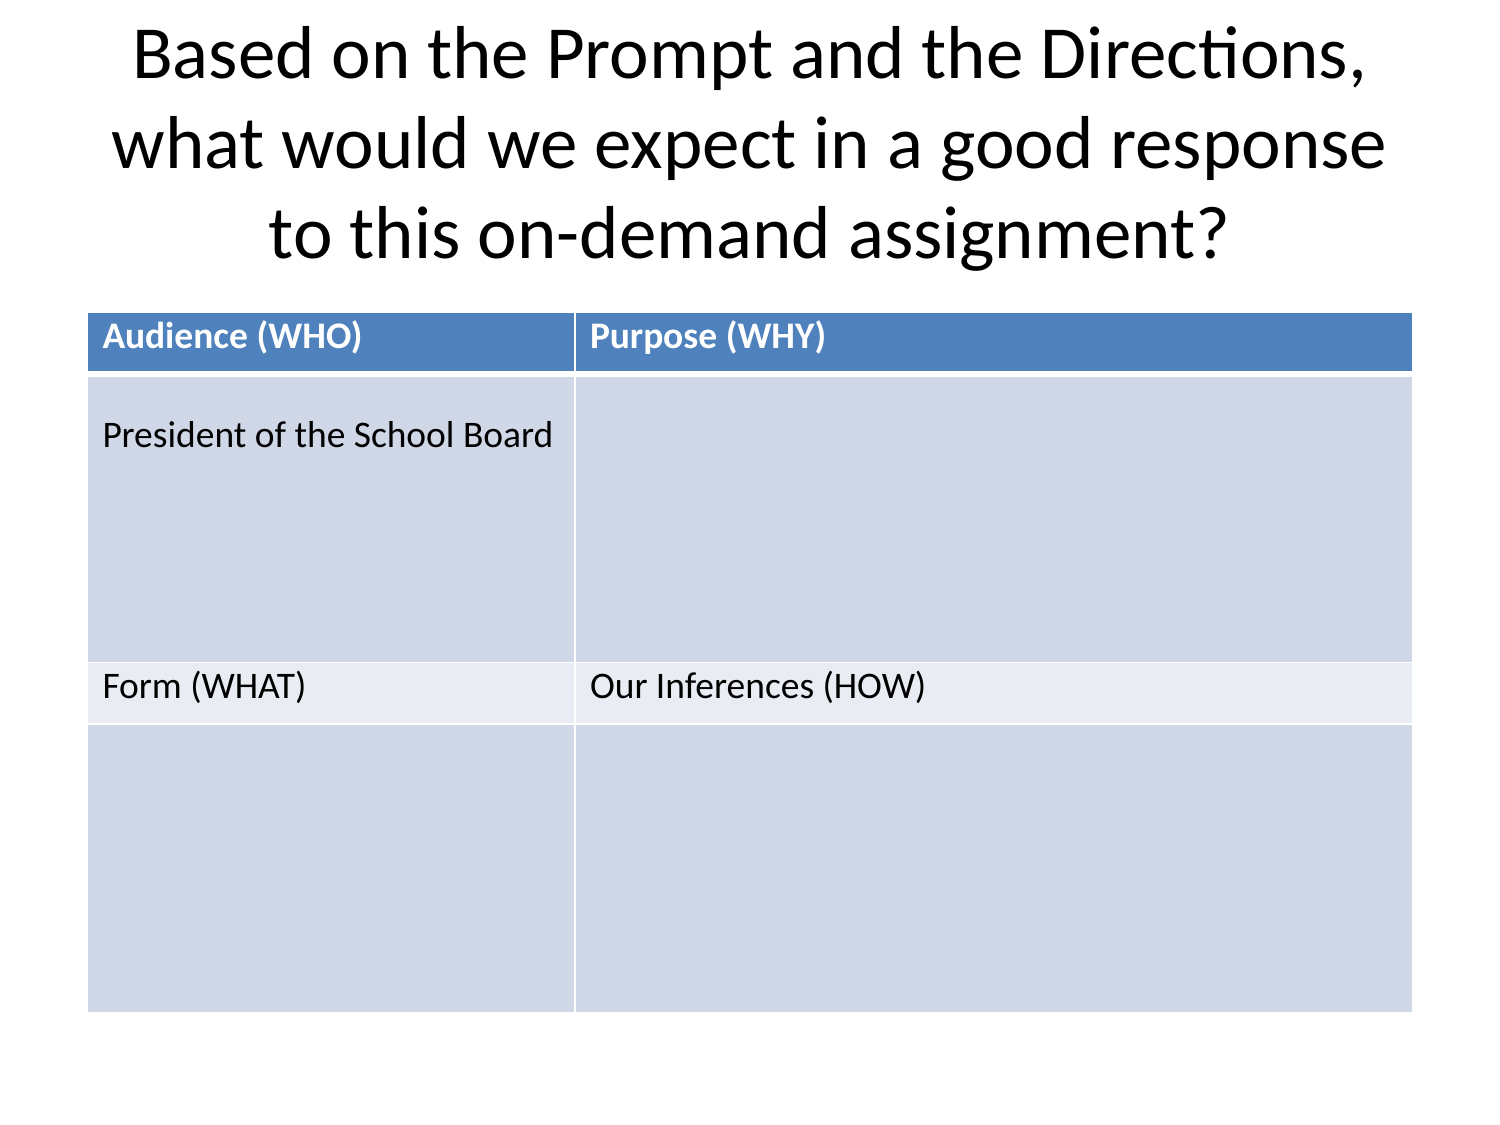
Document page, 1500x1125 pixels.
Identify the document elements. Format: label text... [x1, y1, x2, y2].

table_header Audience (WHO) [88, 313, 574, 371]
title Based on the Prompt and the Directions, what would we expect in a good response to this on-demand assignment? [75, 45, 1425, 233]
table_cell [88, 725, 574, 1012]
table_cell [576, 725, 1412, 1012]
table_cell Our Inferences (HOW) [576, 663, 1412, 723]
table_cell President of the School Board [88, 377, 574, 662]
table_cell [576, 377, 1412, 662]
table_header Purpose (WHY) [576, 313, 1412, 371]
table_cell Form (WHAT) [88, 663, 574, 723]
